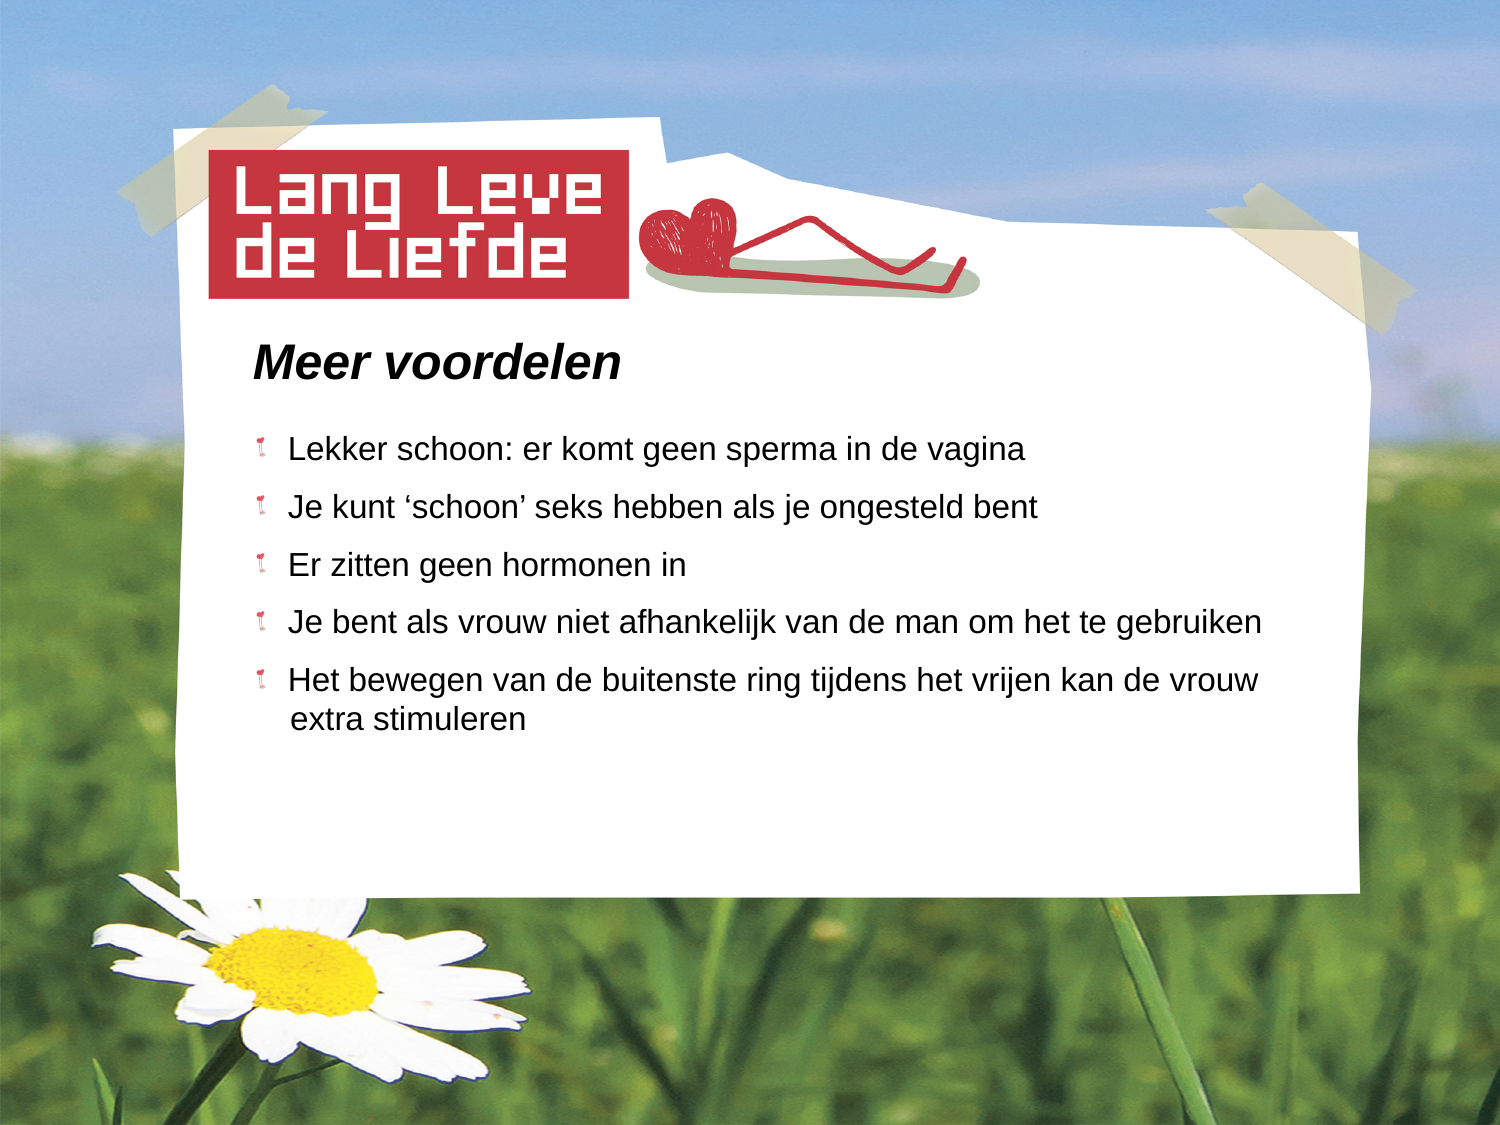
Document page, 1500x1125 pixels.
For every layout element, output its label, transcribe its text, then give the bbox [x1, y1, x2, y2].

picture [0, 0, 1500, 1125]
list Meer voordelen Lekker schoon: er komt geen sperma in de vagina Je kunt ‘schoon’ seks hebben als je ongesteld bent Er zitten geen hormonen in Je bent als vrouw niet afhankelijk van de man om het te gebruiken Het bewegen van de buitenste ring tijdens het vrijen kan de vrouw extra stimuleren [237, 333, 1329, 881]
